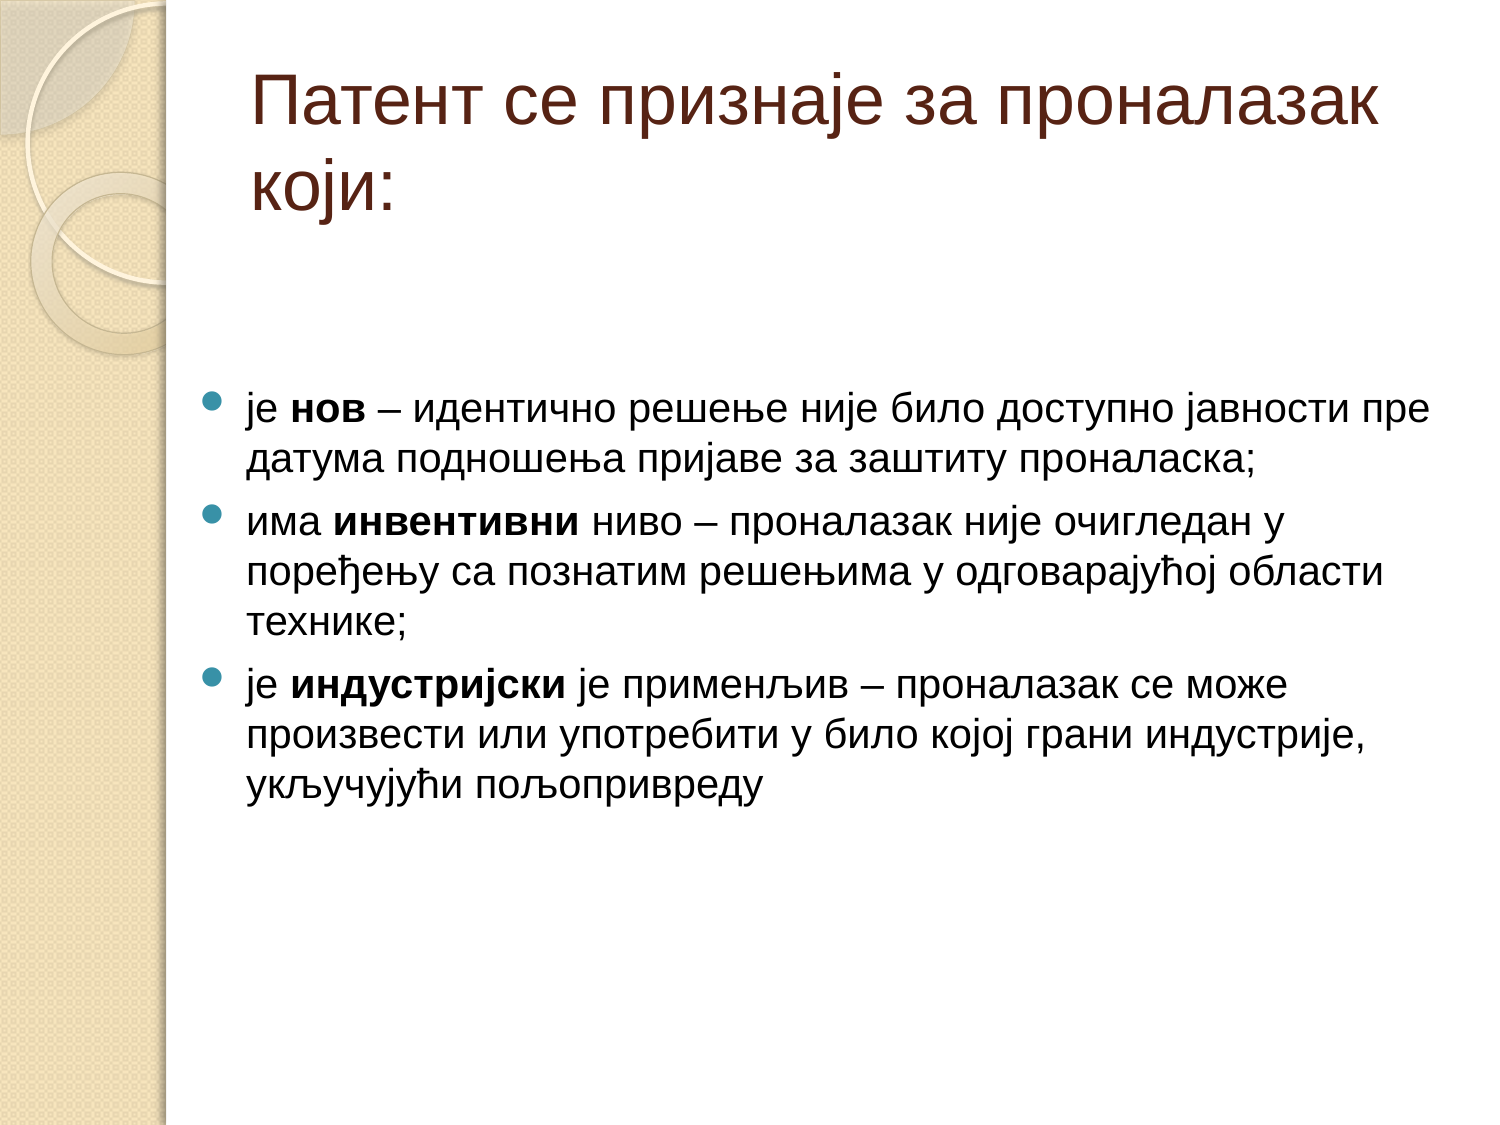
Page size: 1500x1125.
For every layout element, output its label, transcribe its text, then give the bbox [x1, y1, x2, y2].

title Патент се признаје за проналазак који: [235, 45, 1466, 233]
list је нов – идентично решење није било доступно јавности пре датума подношења пријаве за заштиту проналаска; има инвентивни ниво – проналазак није очигледан у поређењу са познатим решењима у одговарајућој области технике; је индустријски је применљив – проналазак се може произвести или употребити у било којој грани индустрије, укључујући пољопривреду [171, 373, 1478, 1125]
